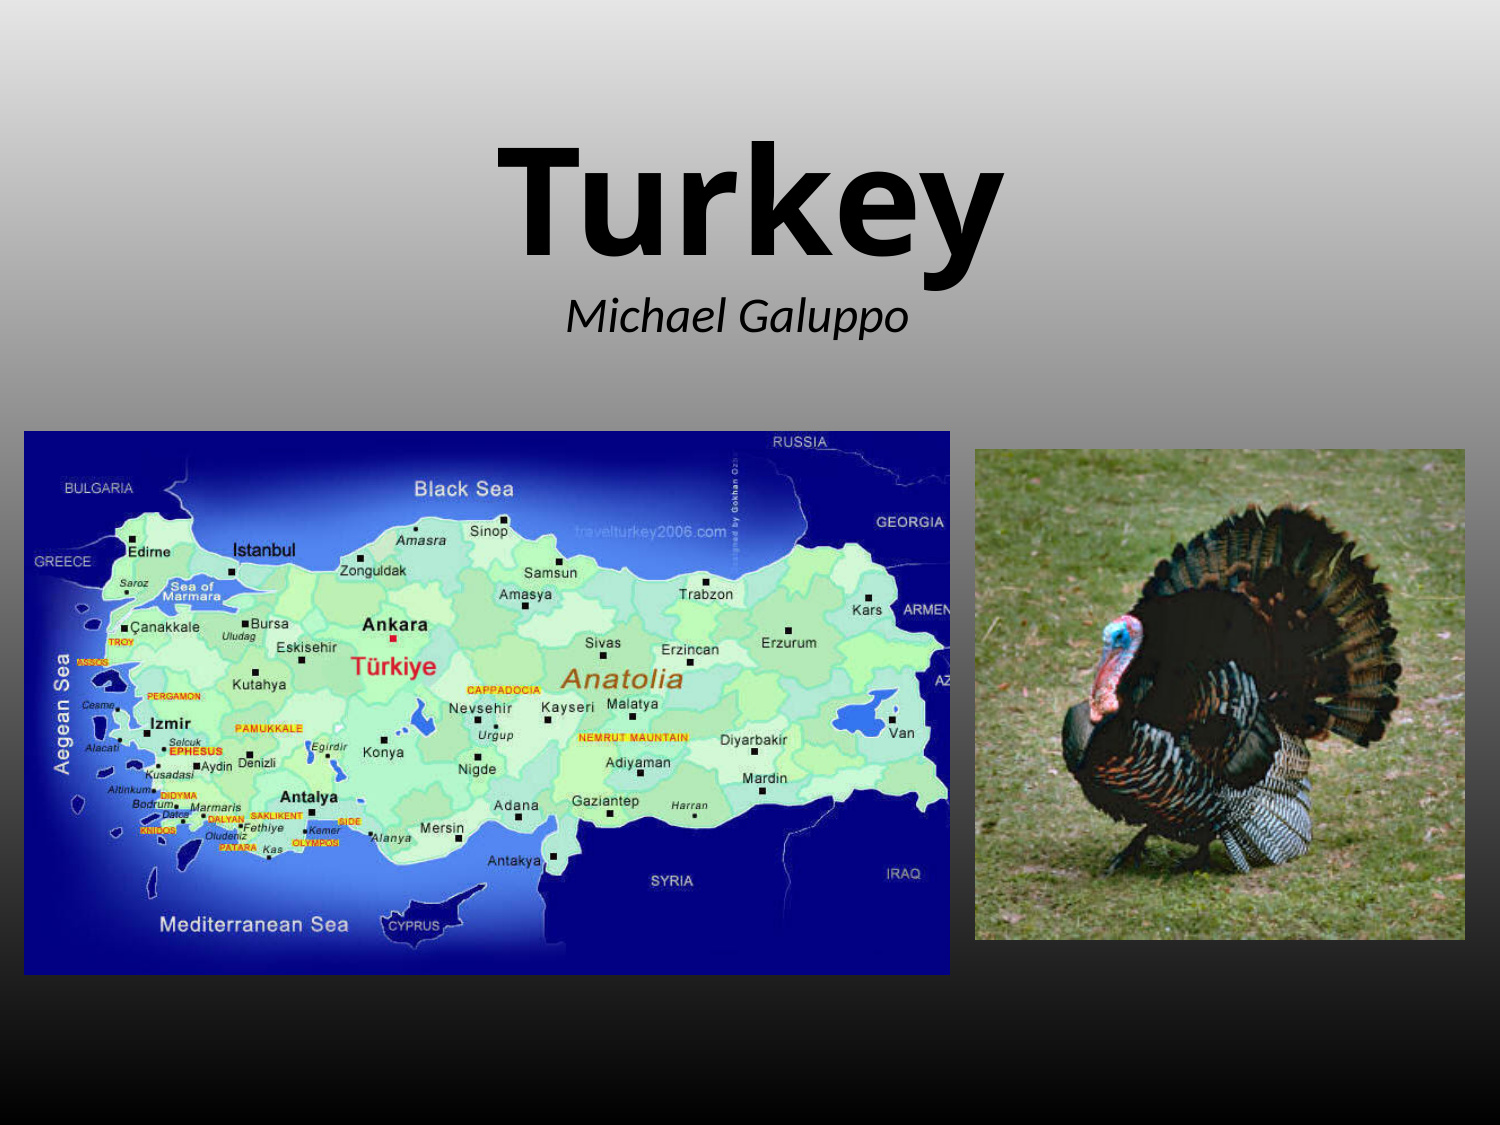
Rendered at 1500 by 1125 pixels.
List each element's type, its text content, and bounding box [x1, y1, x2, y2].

picture [24, 431, 951, 976]
title Turkey [112, 75, 1388, 317]
picture [974, 449, 1465, 940]
subtitle Michael Galuppo [212, 275, 1263, 375]
